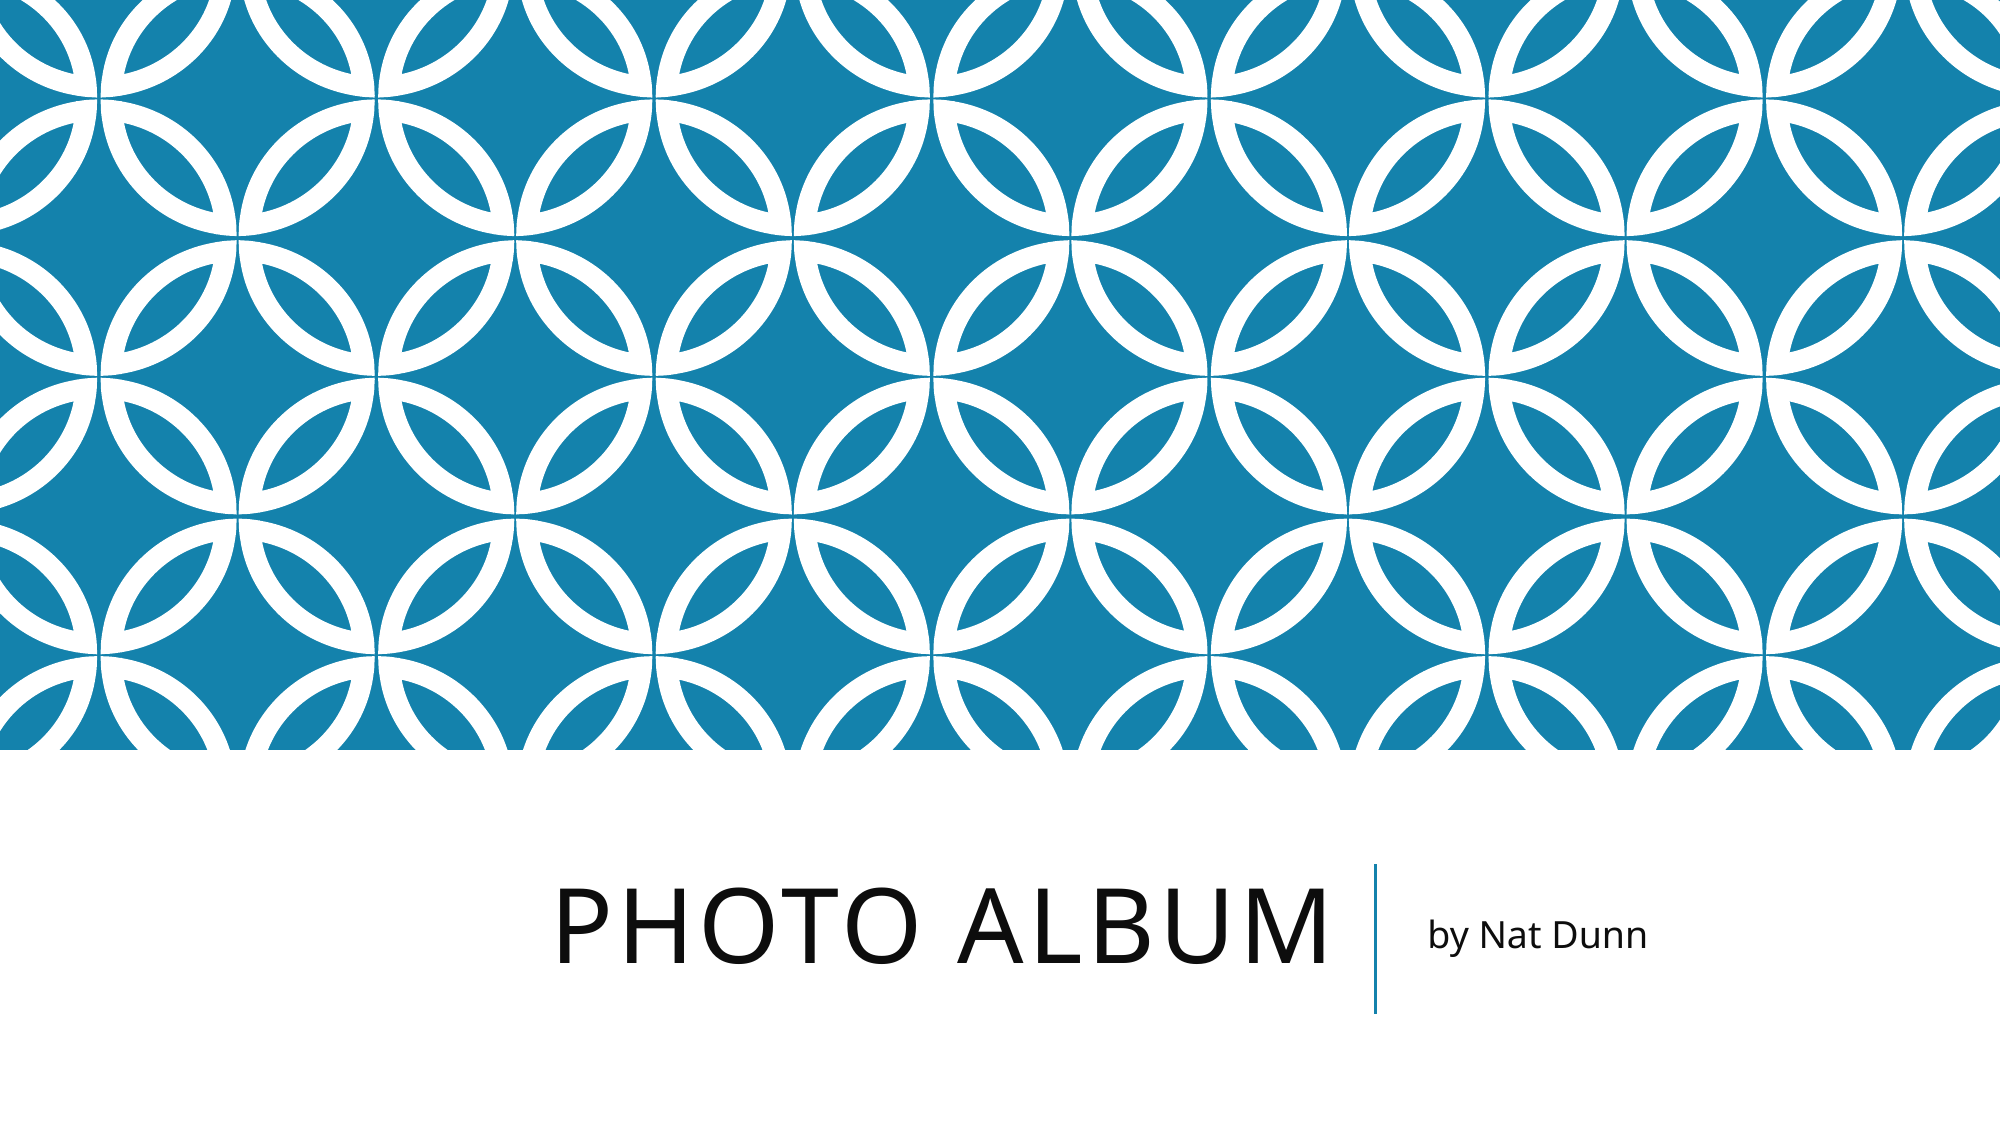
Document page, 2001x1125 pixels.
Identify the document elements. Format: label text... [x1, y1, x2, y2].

subtitle by Nat Dunn [1412, 813, 1938, 1054]
title Photo Album [75, 813, 1350, 1054]
